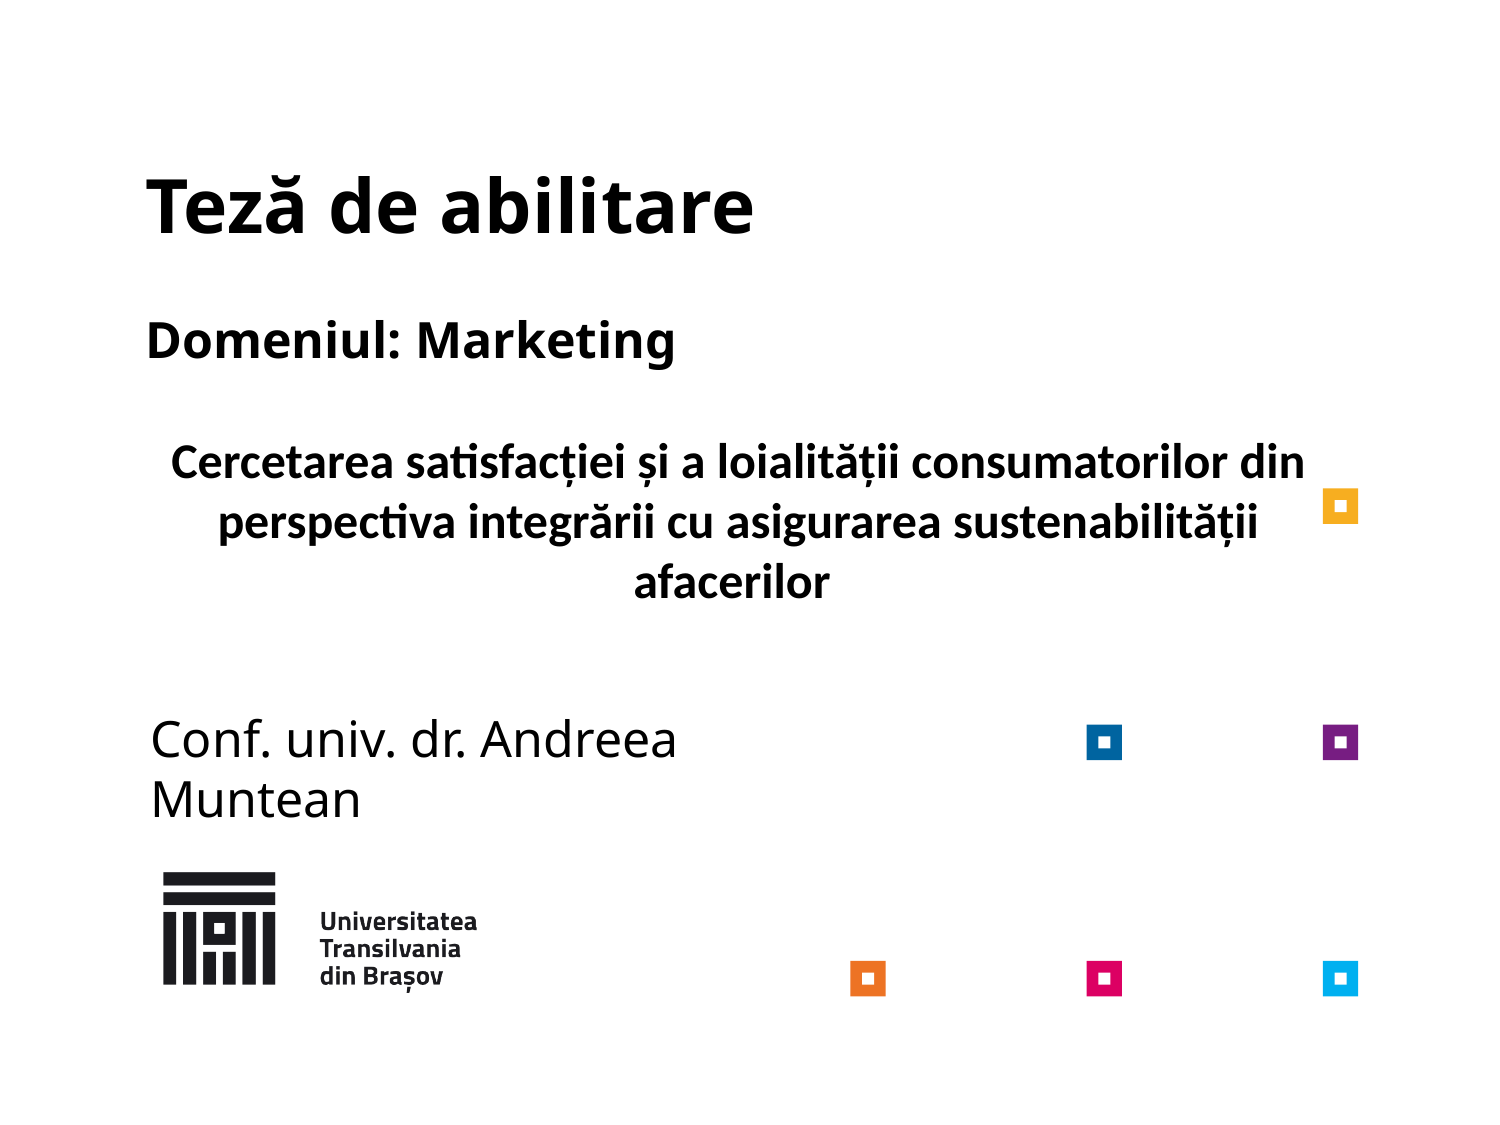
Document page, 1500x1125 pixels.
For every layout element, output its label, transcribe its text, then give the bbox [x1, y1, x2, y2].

text_box [1334, 735, 1348, 749]
text_box Teză de abilitare Domeniul: Marketing Cercetarea satisfacției și a loialității consumatorilor din perspectiva integrării cu asigurarea sustenabilității afacerilor [130, 151, 1347, 616]
text_box [1334, 972, 1348, 986]
text_box [1097, 972, 1111, 986]
text_box [1086, 724, 1123, 761]
text_box [1322, 724, 1359, 761]
text_box [1322, 960, 1359, 997]
text_box [861, 972, 875, 986]
text_box [1347, 487, 1359, 525]
text_box [1086, 960, 1123, 997]
text_box Conf. univ. dr. Andreea Muntean [135, 640, 906, 836]
text_box [1097, 735, 1111, 749]
text_box [849, 960, 887, 997]
picture [118, 828, 546, 1030]
